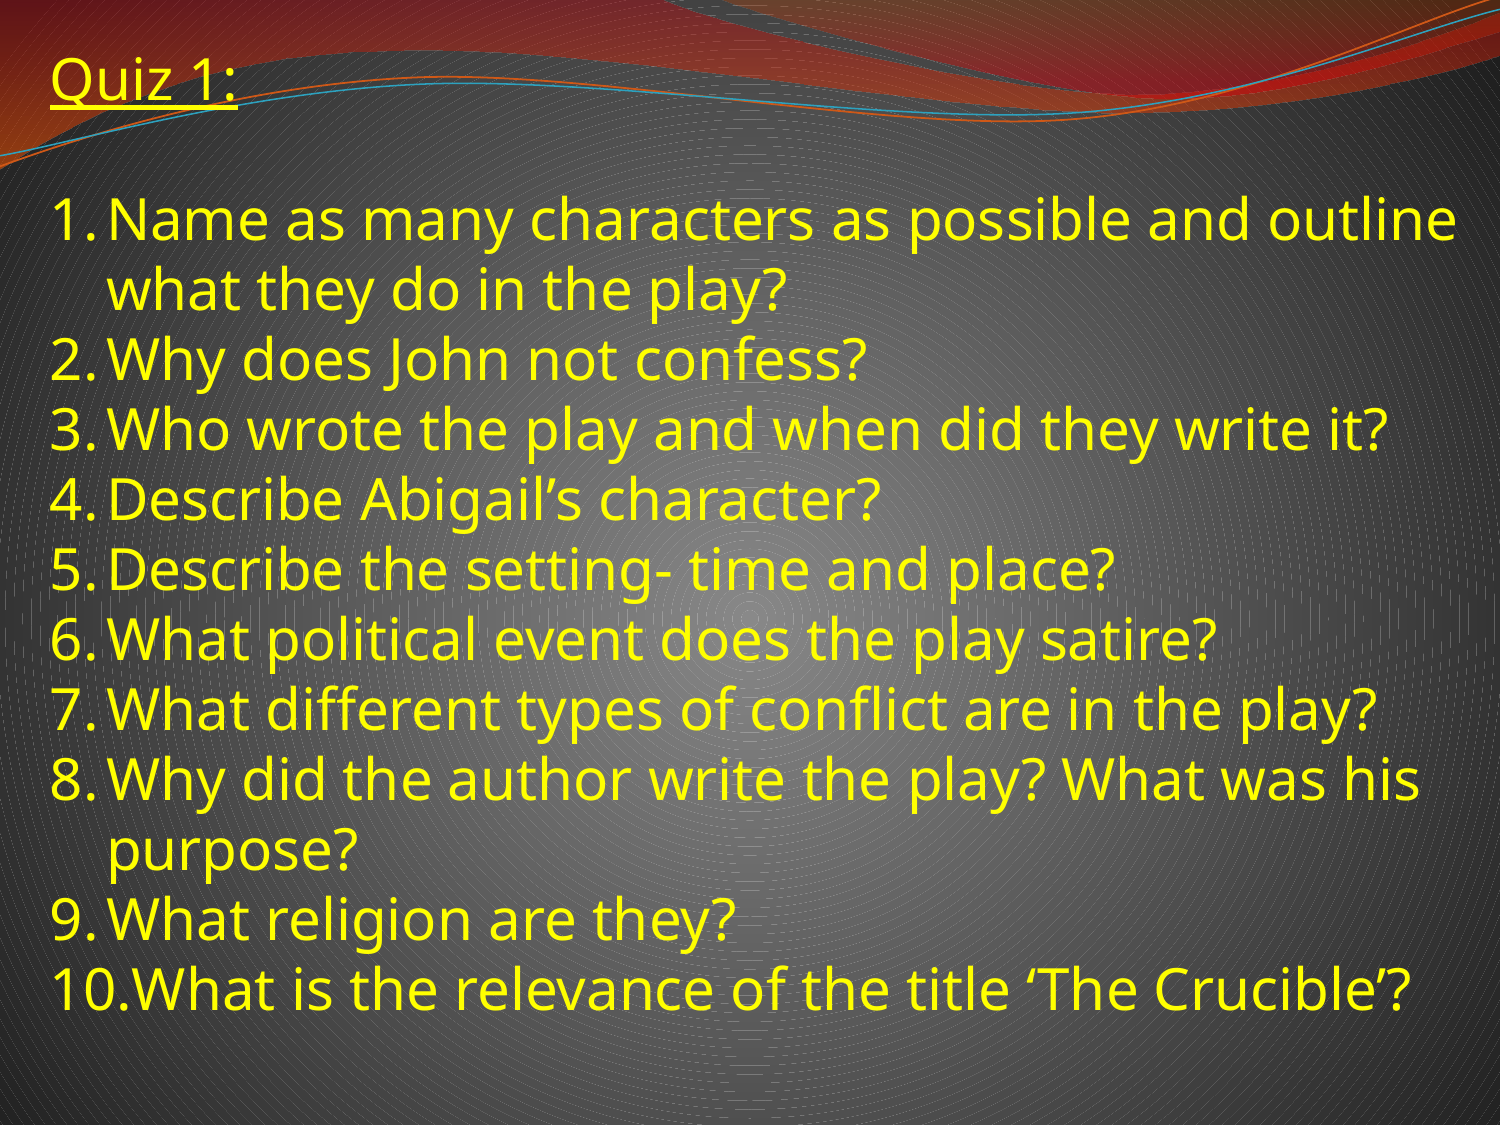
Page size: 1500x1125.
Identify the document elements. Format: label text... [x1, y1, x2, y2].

text_box Quiz 1: Name as many characters as possible and outline what they do in the play? Why does John not confess? Who wrote the play and when did they write it? Describe Abigail’s character? Describe the setting- time and place? What political event does the play satire? What different types of conflict are in the play? Why did the author write the play? What was his purpose? What religion are they? What is the relevance of the title ‘The Crucible’? [35, 35, 1477, 1030]
